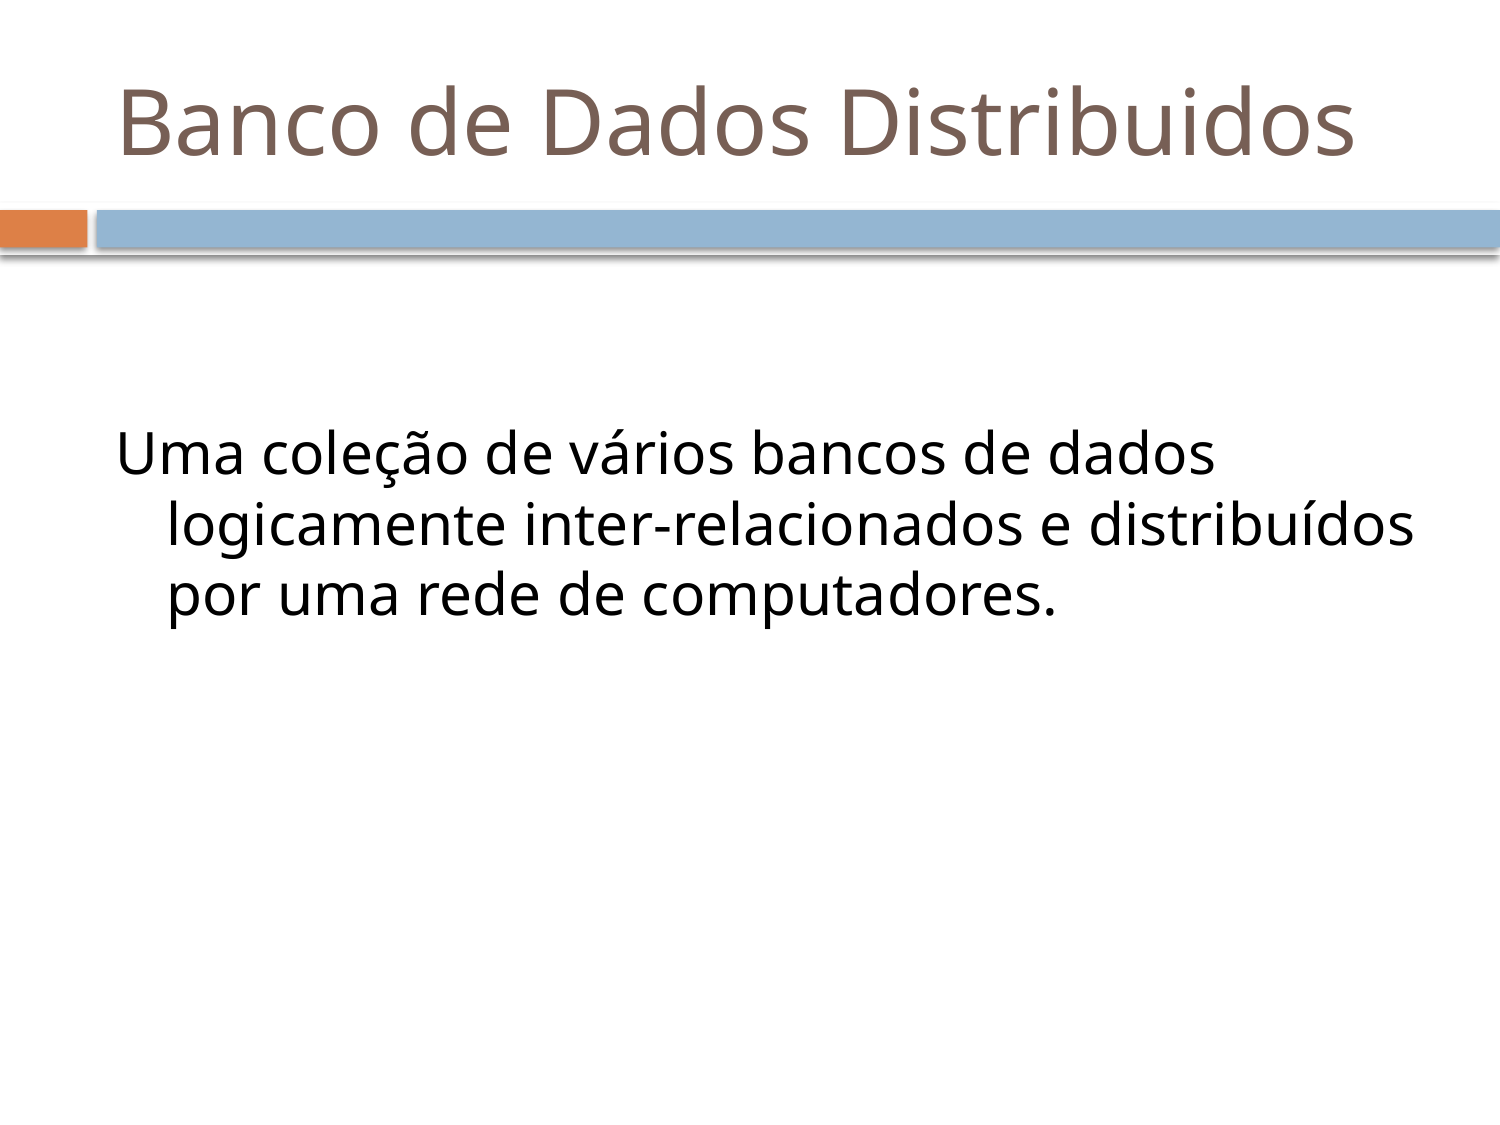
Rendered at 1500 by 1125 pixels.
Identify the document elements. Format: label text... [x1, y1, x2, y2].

list Uma coleção de vários bancos de dados logicamente inter-relacionados e distribuídos por uma rede de computadores. [100, 408, 1438, 1000]
title Banco de Dados Distribuidos [100, 37, 1438, 200]
